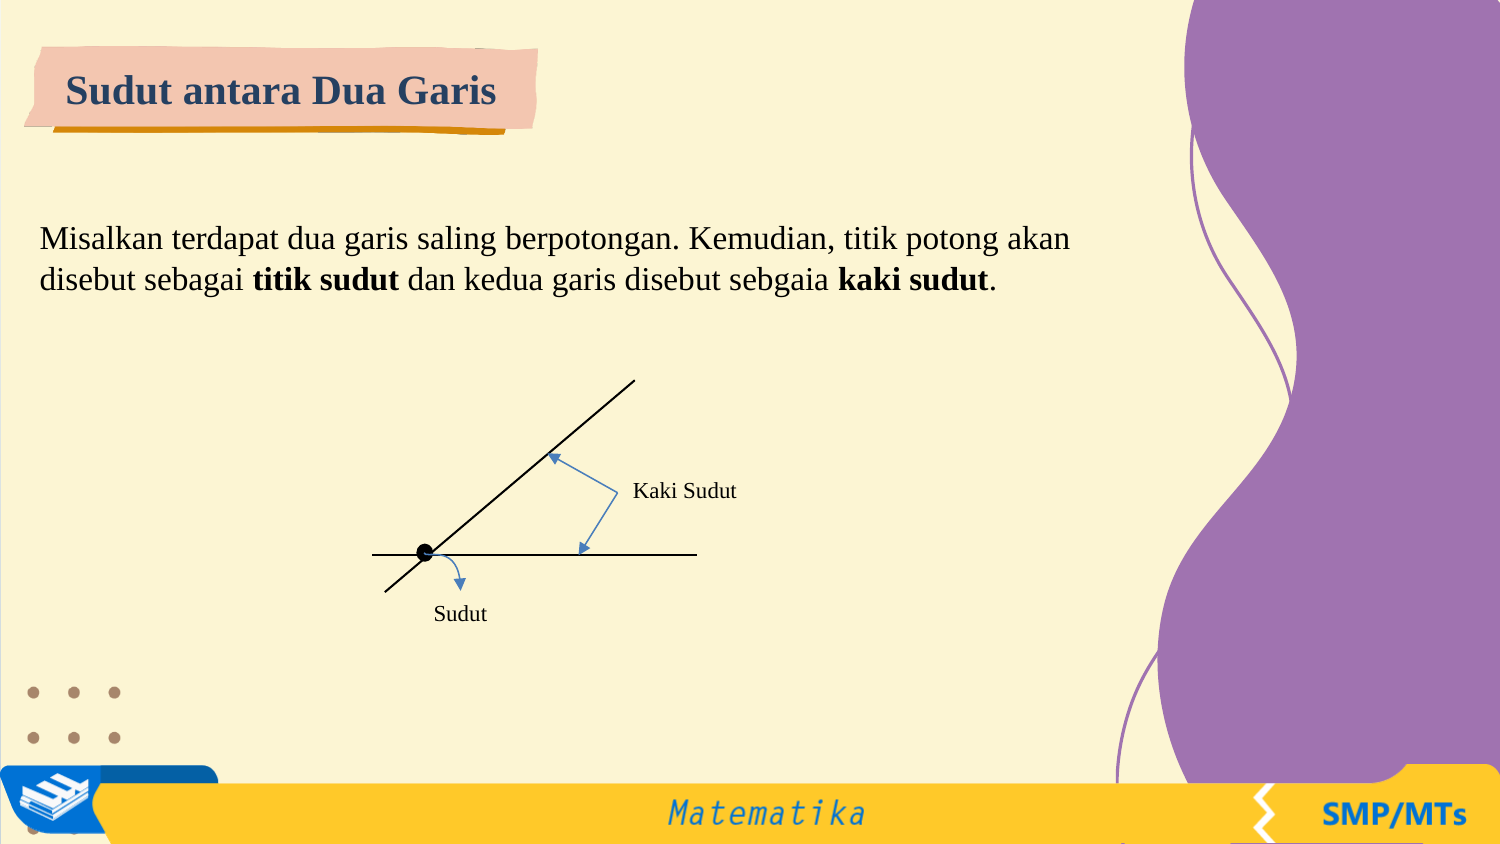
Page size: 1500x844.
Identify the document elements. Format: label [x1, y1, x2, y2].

text_box [0, 0, 1500, 844]
